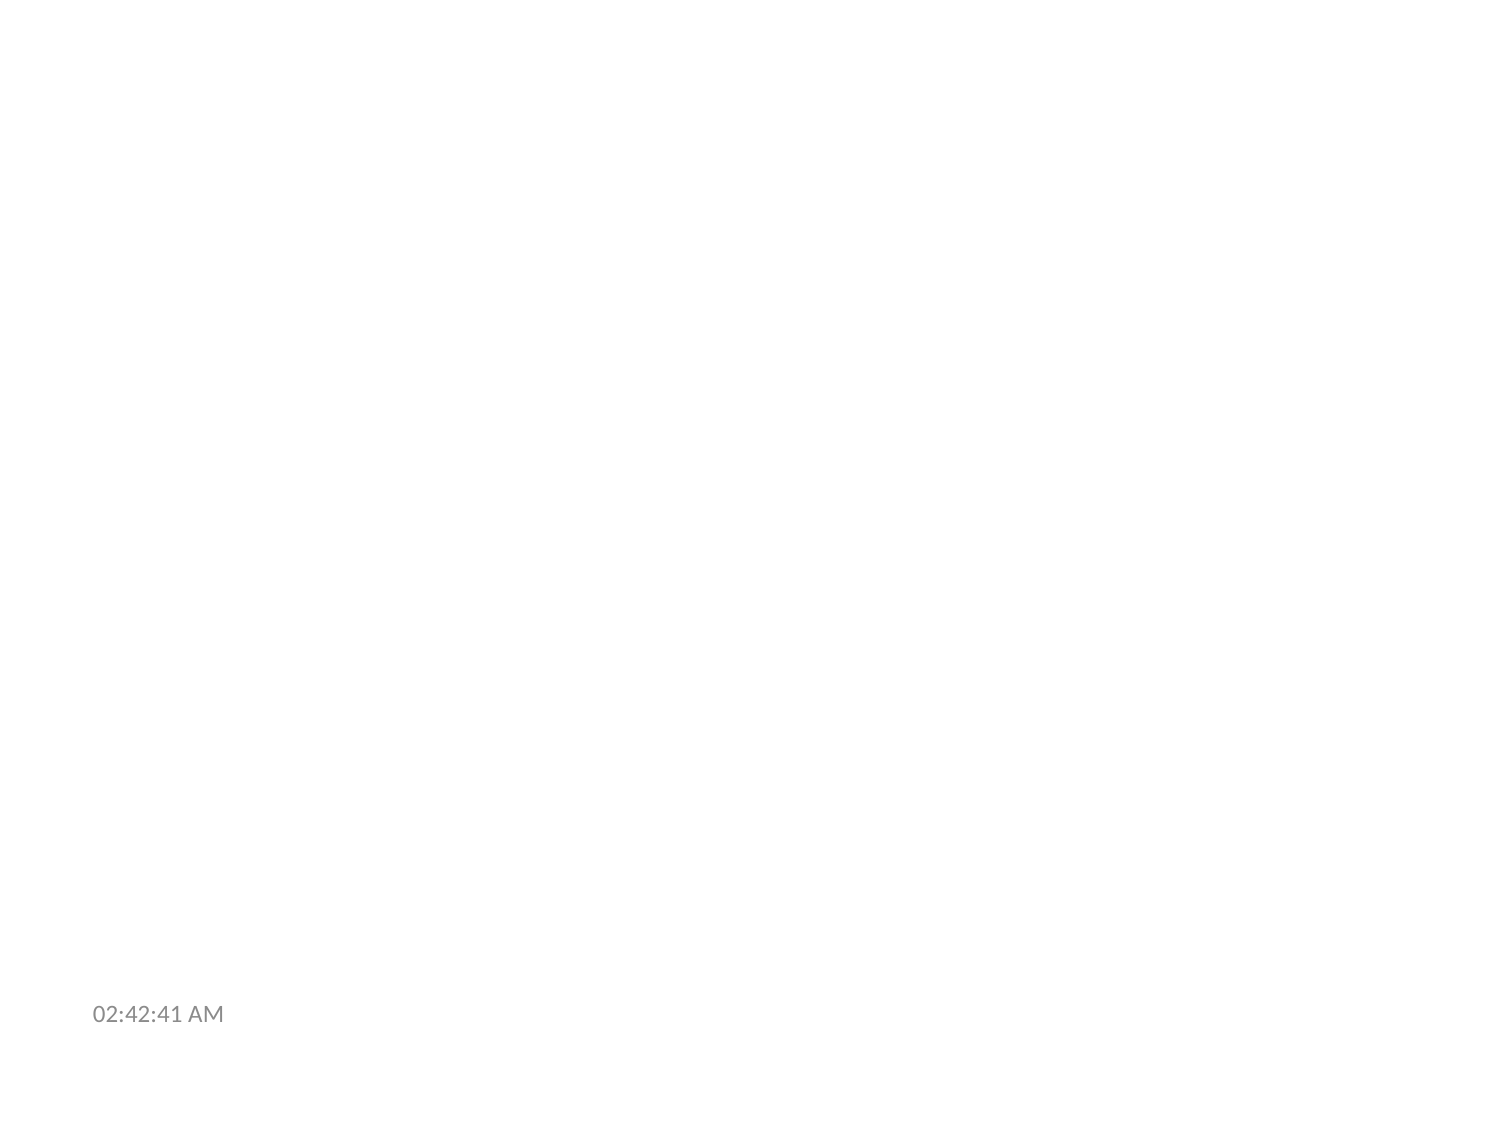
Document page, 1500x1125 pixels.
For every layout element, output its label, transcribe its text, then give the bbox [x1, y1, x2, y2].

text_box 3:35:09 PM [77, 982, 428, 1043]
